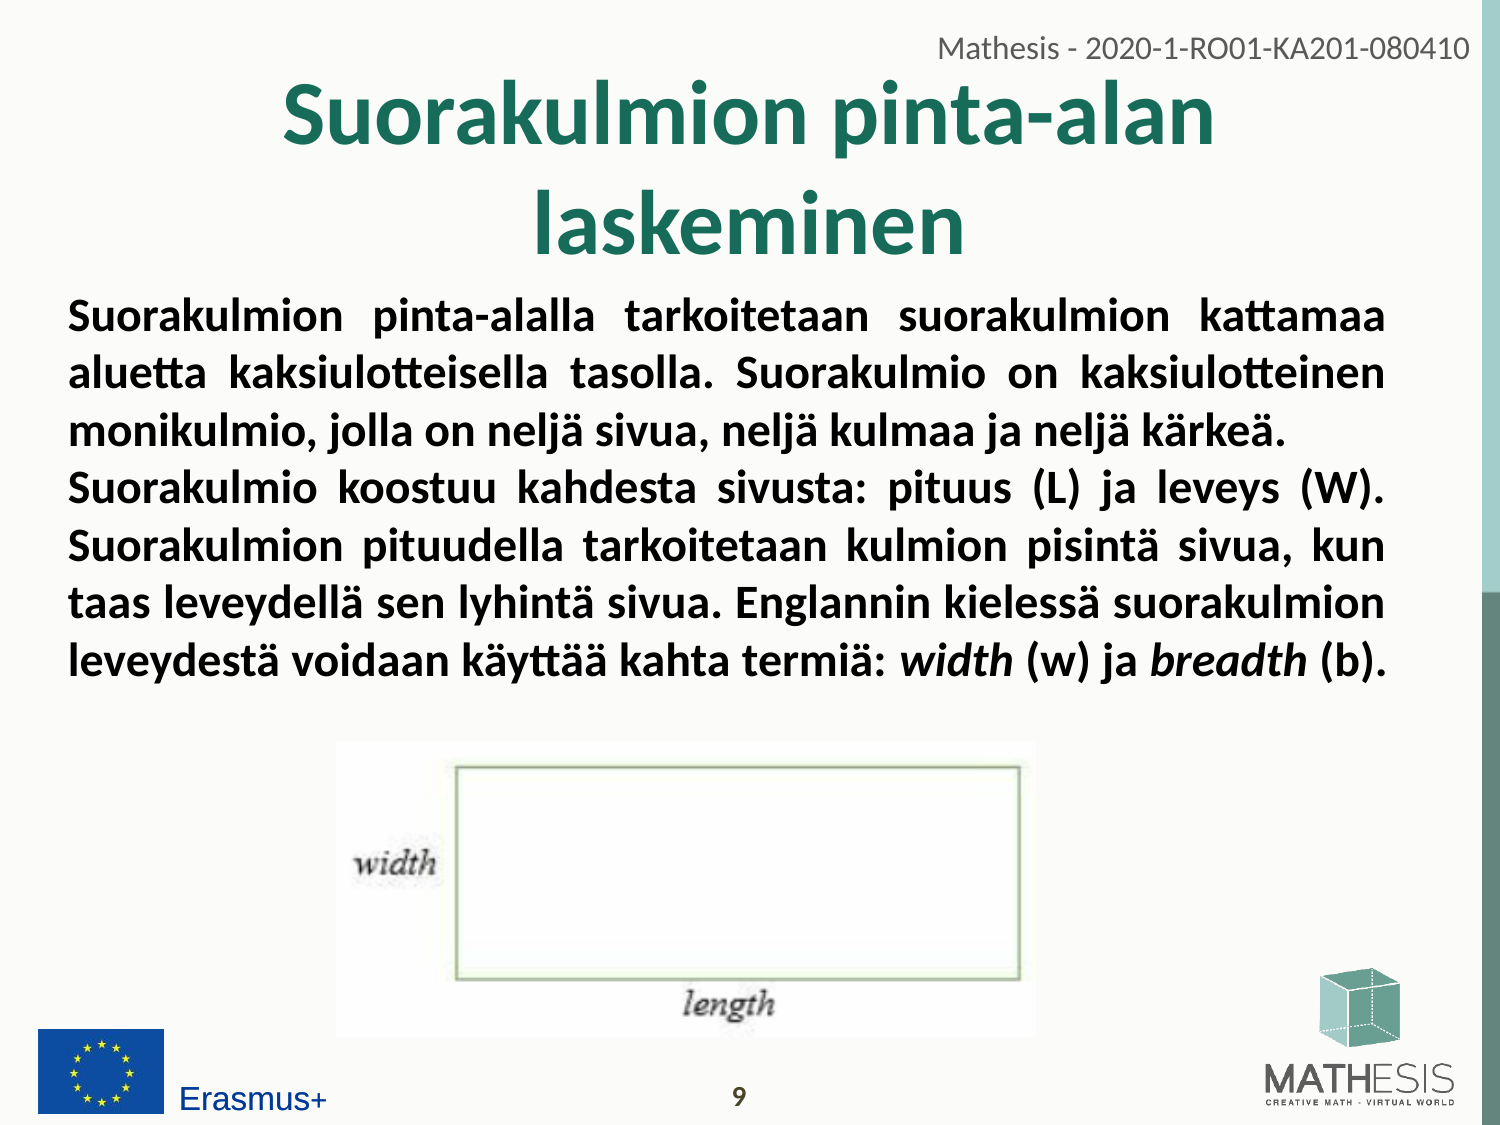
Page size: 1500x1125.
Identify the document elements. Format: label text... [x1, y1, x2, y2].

title Suorakulmion pinta-alan laskeminen [75, 45, 1425, 233]
picture [38, 1029, 164, 1114]
picture [336, 741, 1036, 1038]
list Suorakulmion pinta-alalla tarkoitetaan suorakulmion kattamaa aluetta kaksiulotteisella tasolla. Suorakulmio on kaksiulotteinen monikulmio, jolla on neljä sivua, neljä kulmaa ja neljä kärkeä. Suorakulmio koostuu kahdesta sivusta: pituus (L) ja leveys (W). Suorakulmion pituudella tarkoitetaan kulmion pisintä sivua, kun taas leveydellä sen lyhintä sivua. Englannin kielessä suorakulmion leveydestä voidaan käyttää kahta termiä: width (w) ja breadth (b). [52, 275, 1403, 1019]
